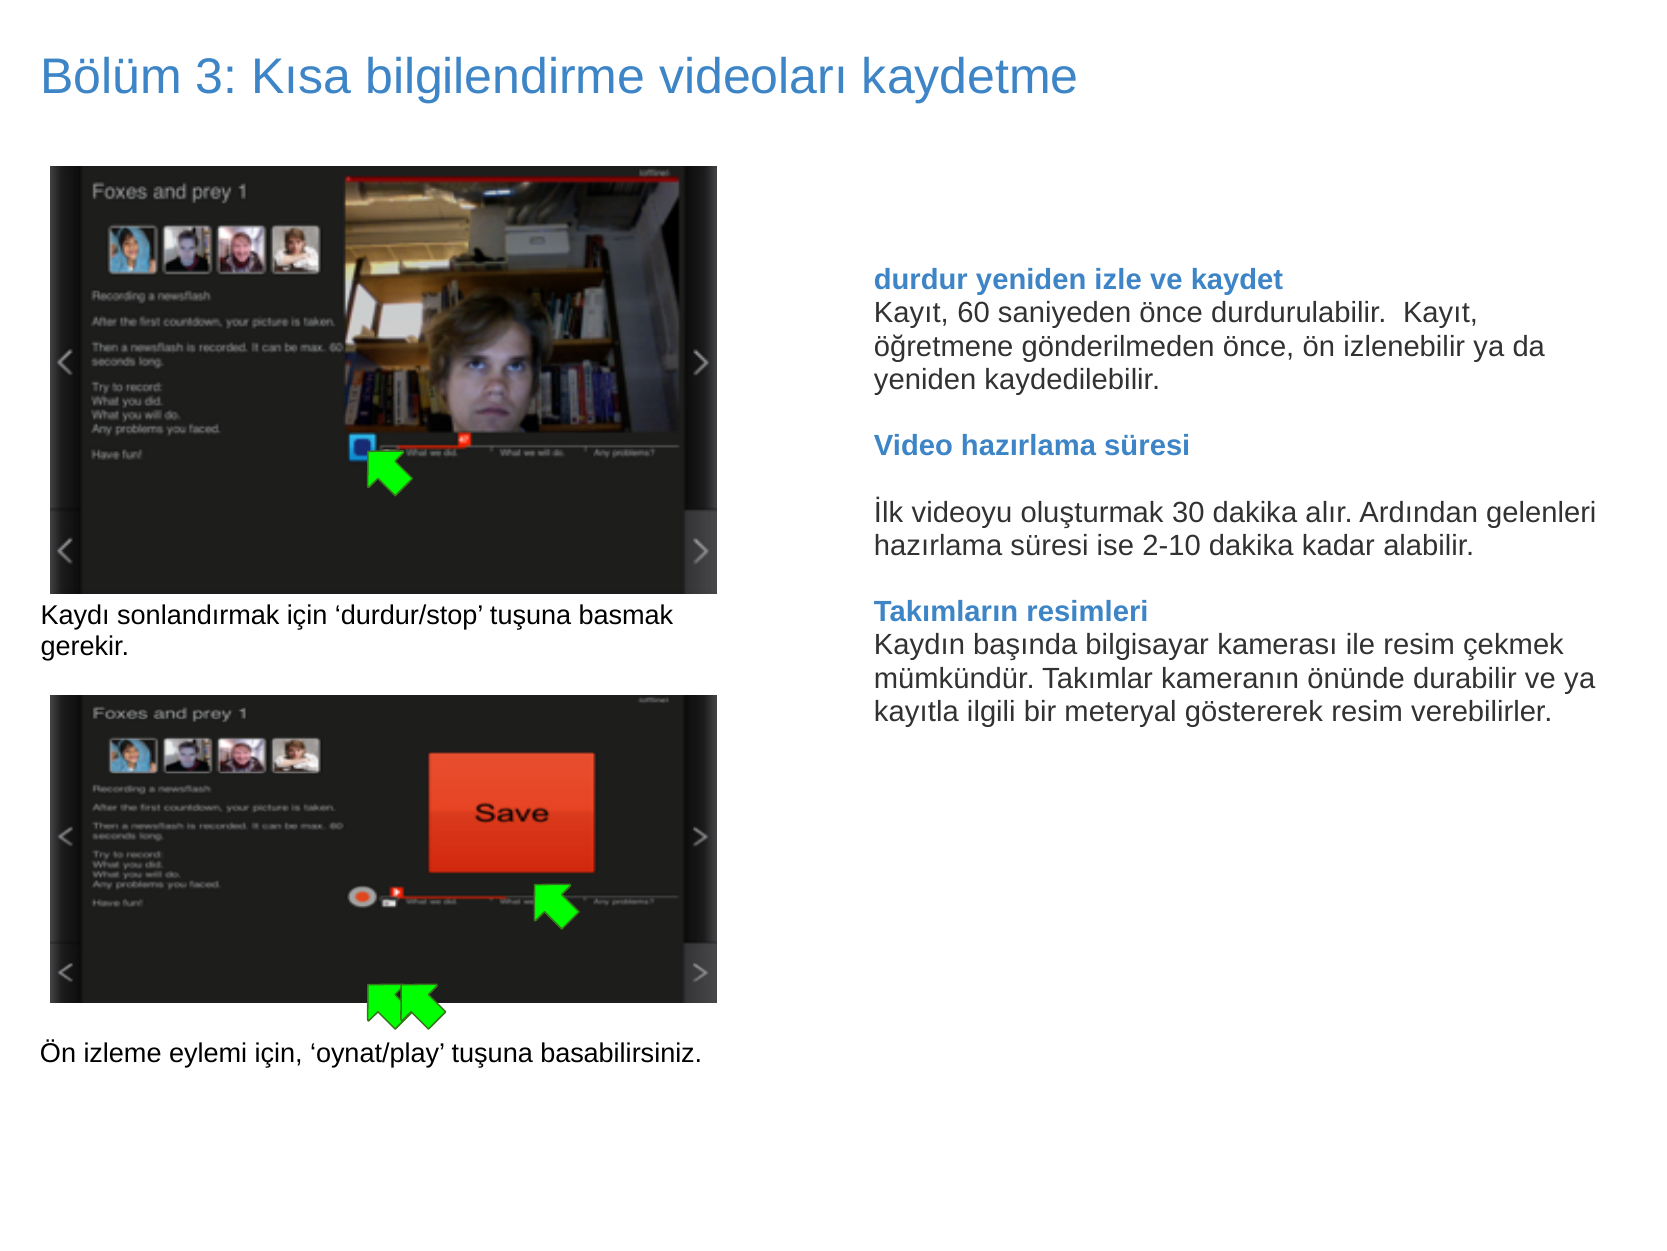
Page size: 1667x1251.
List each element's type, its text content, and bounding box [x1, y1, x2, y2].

text_box [400, 1012, 446, 1030]
list durdur yeniden izle ve kaydet Kayıt, 60 saniyeden önce durdurulabilir. Kayıt, öğretmene gönderilmeden önce, ön izlenebilir ya da yeniden kaydedilebilir. Video hazırlama süresi İlk videoyu oluşturmak 30 dakika alır. Ardından gelenleri hazırlama süresi ise 2-10 dakika kadar alabilir. Takımların resimleri Kaydın başında bilgisayar kamerası ile resim çekmek mümkündür. Takımlar kameranın önünde durabilir ve ya kayıtla ilgili bir meteryal göstererek resim verebilirler. [873, 183, 1628, 1250]
picture [49, 695, 717, 1004]
picture [49, 166, 717, 594]
list Kaydı sonlandırmak için ‘durdur/stop’ tuşuna basmak gerekir. [40, 599, 744, 669]
text_box [367, 1012, 412, 1030]
title Bölüm 3: Kısa bilgilendirme videoları kaydetme [40, 47, 1281, 112]
text_box Ön izleme eylemi için, ‘oynat/play’ tuşuna basabilirsiniz. [40, 1038, 714, 1070]
